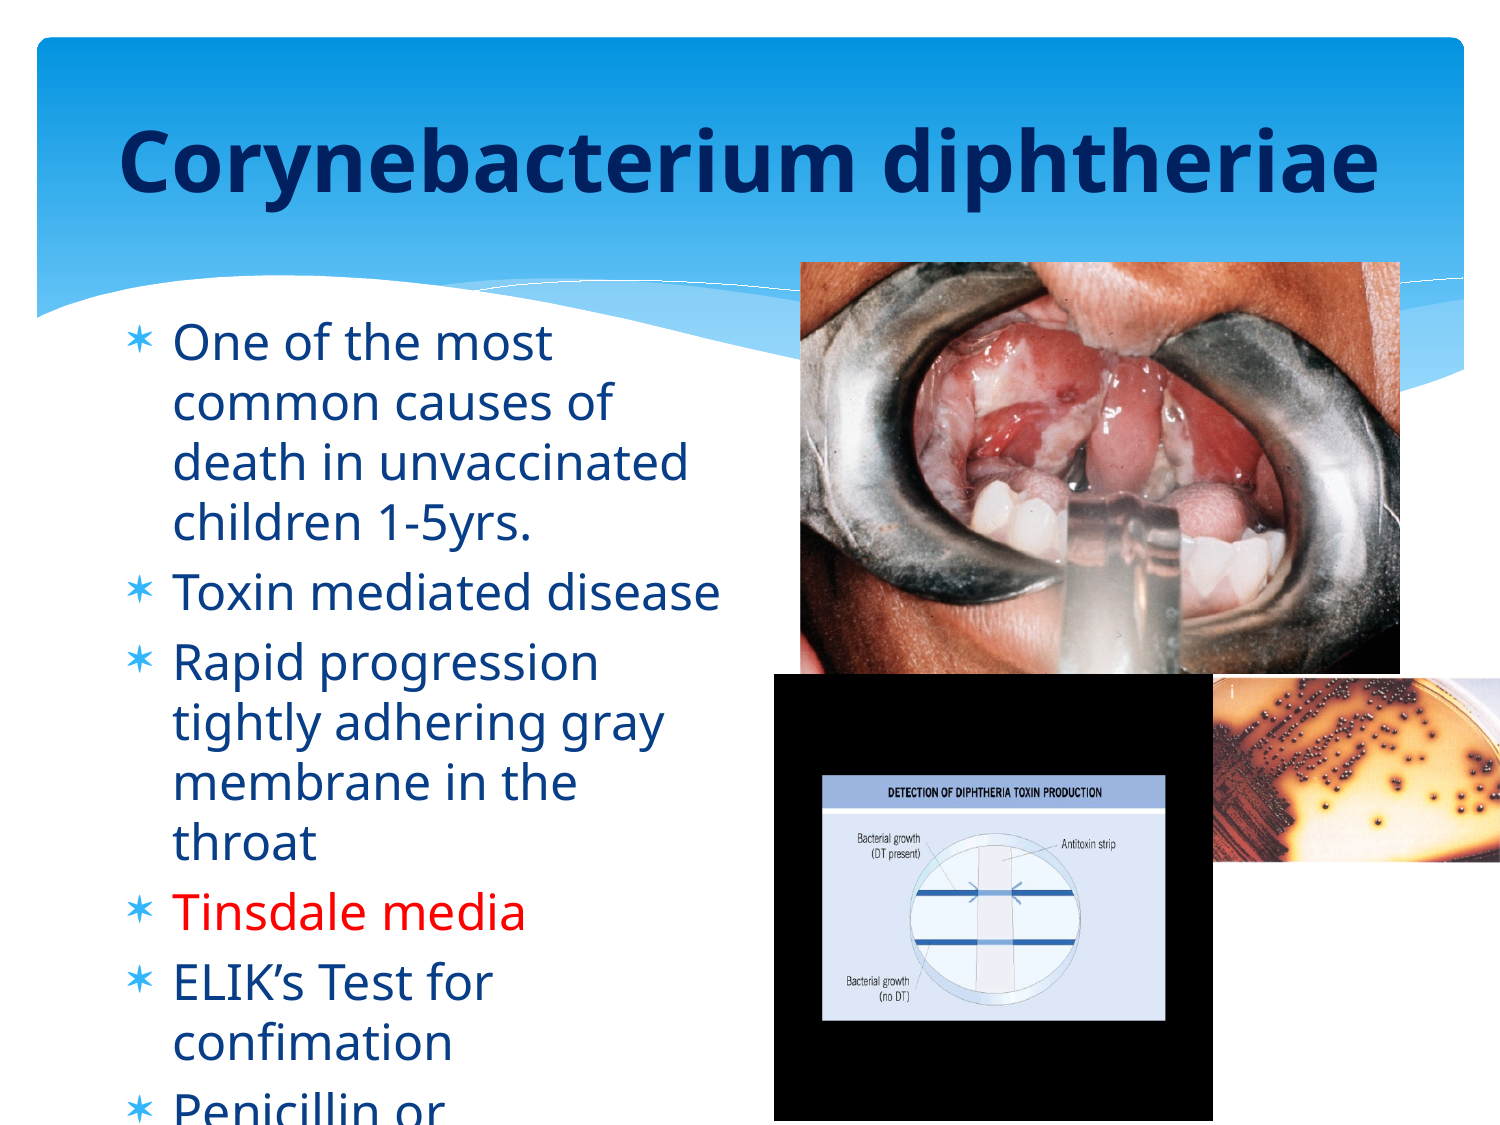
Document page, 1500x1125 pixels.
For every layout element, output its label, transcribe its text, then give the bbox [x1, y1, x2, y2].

list One of the most common causes of death in unvaccinated children 1-5yrs. Toxin mediated disease Rapid progression tightly adhering gray membrane in the throat Tinsdale media ELIK’s Test for confimation Penicillin or erythromycin [112, 303, 740, 869]
title Corynebacterium diphtheriae [75, 55, 1425, 261]
picture [774, 262, 1500, 1121]
